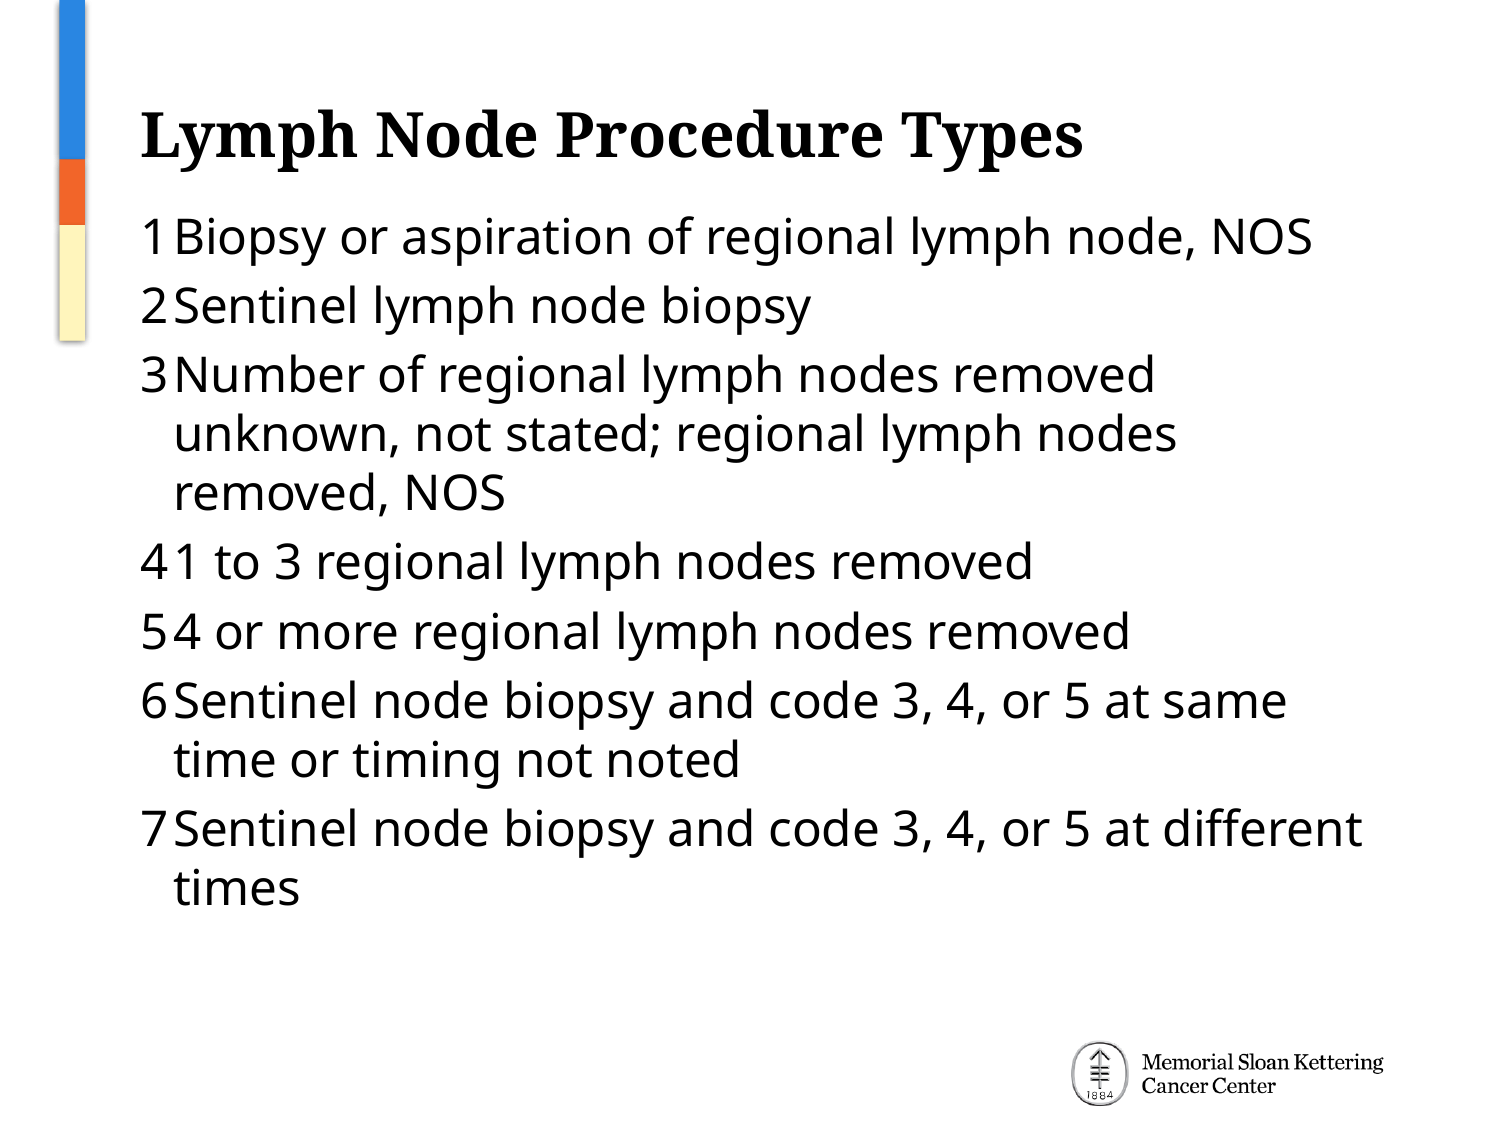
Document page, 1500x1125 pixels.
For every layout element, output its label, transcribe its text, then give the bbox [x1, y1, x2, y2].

list 1 Biopsy or aspiration of regional lymph node, NOS 2 Sentinel lymph node biopsy 3 Number of regional lymph nodes removed unknown, not stated; regional lymph nodes removed, NOS 4 1 to 3 regional lymph nodes removed 5 4 or more regional lymph nodes removed 6 Sentinel node biopsy and code 3, 4, or 5 at same time or timing not noted 7 Sentinel node biopsy and code 3, 4, or 5 at different times [125, 197, 1386, 940]
title Lymph Node Procedure Types [125, 48, 1386, 178]
